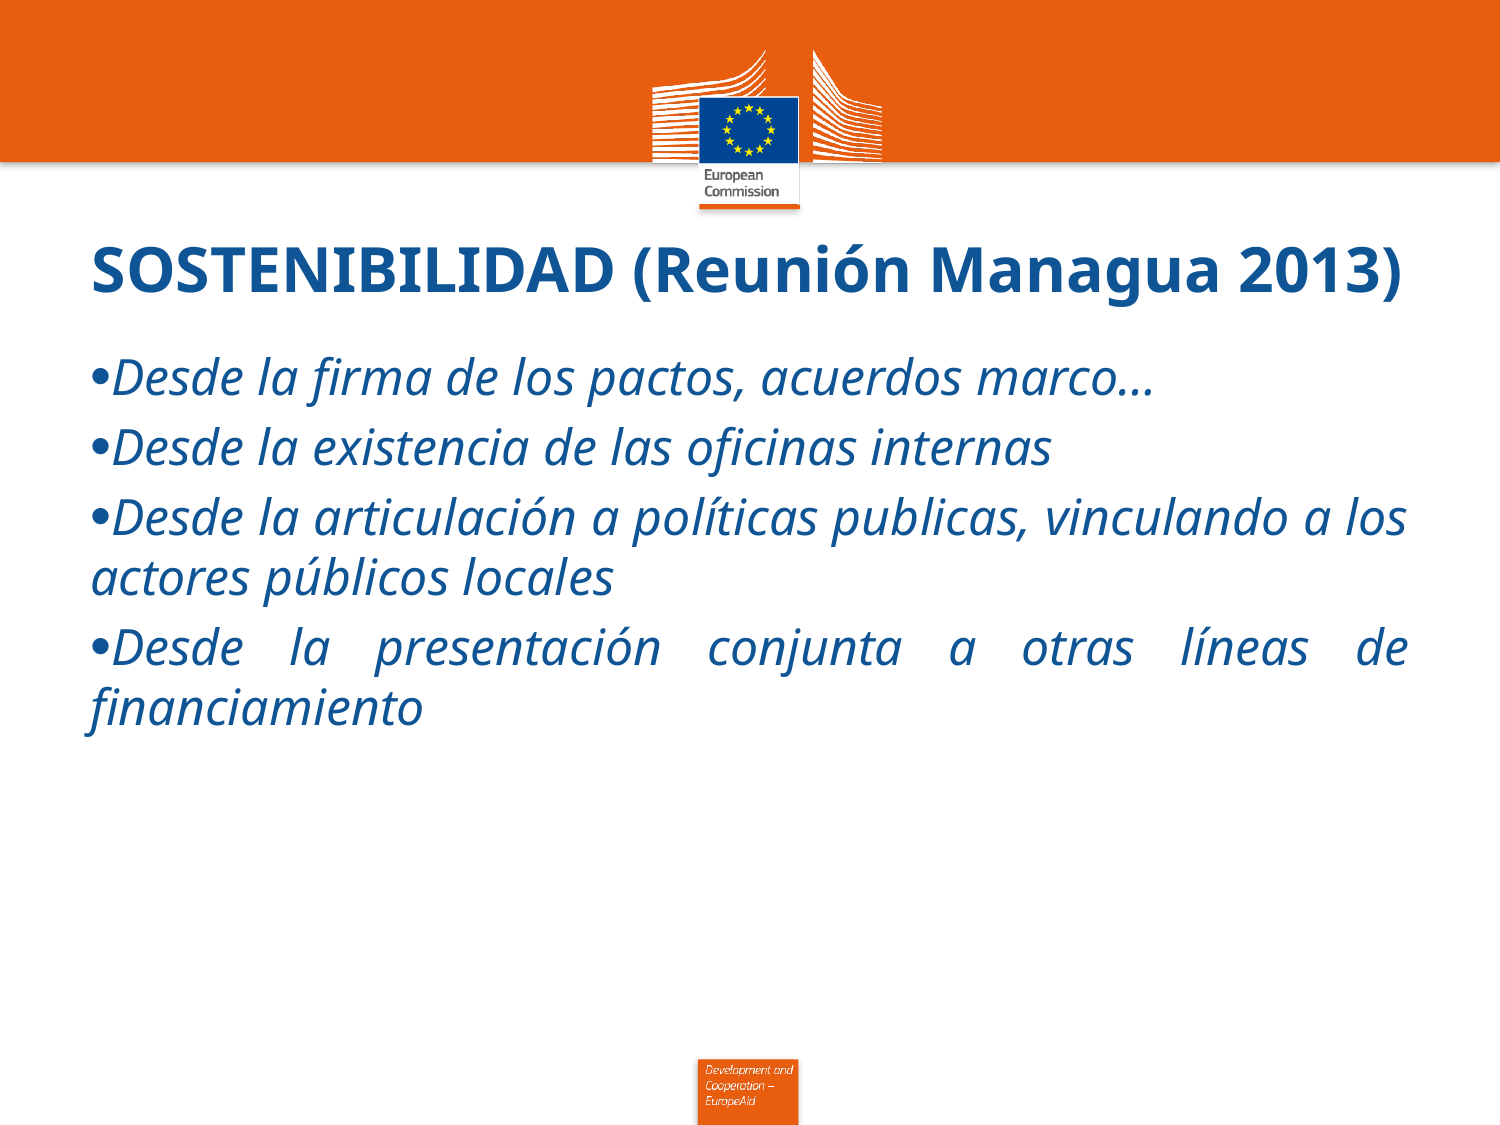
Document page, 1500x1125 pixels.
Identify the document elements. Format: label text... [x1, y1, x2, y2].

list Desde la firma de los pactos, acuerdos marco… Desde la existencia de las oficinas internas Desde la articulación a políticas publicas, vinculando a los actores públicos locales Desde la presentación conjunta a otras líneas de financiamiento [74, 337, 1426, 989]
picture [615, 50, 882, 219]
picture [698, 1059, 799, 1125]
title SOSTENIBILIDAD (Reunión Managua 2013) [76, 219, 1427, 315]
